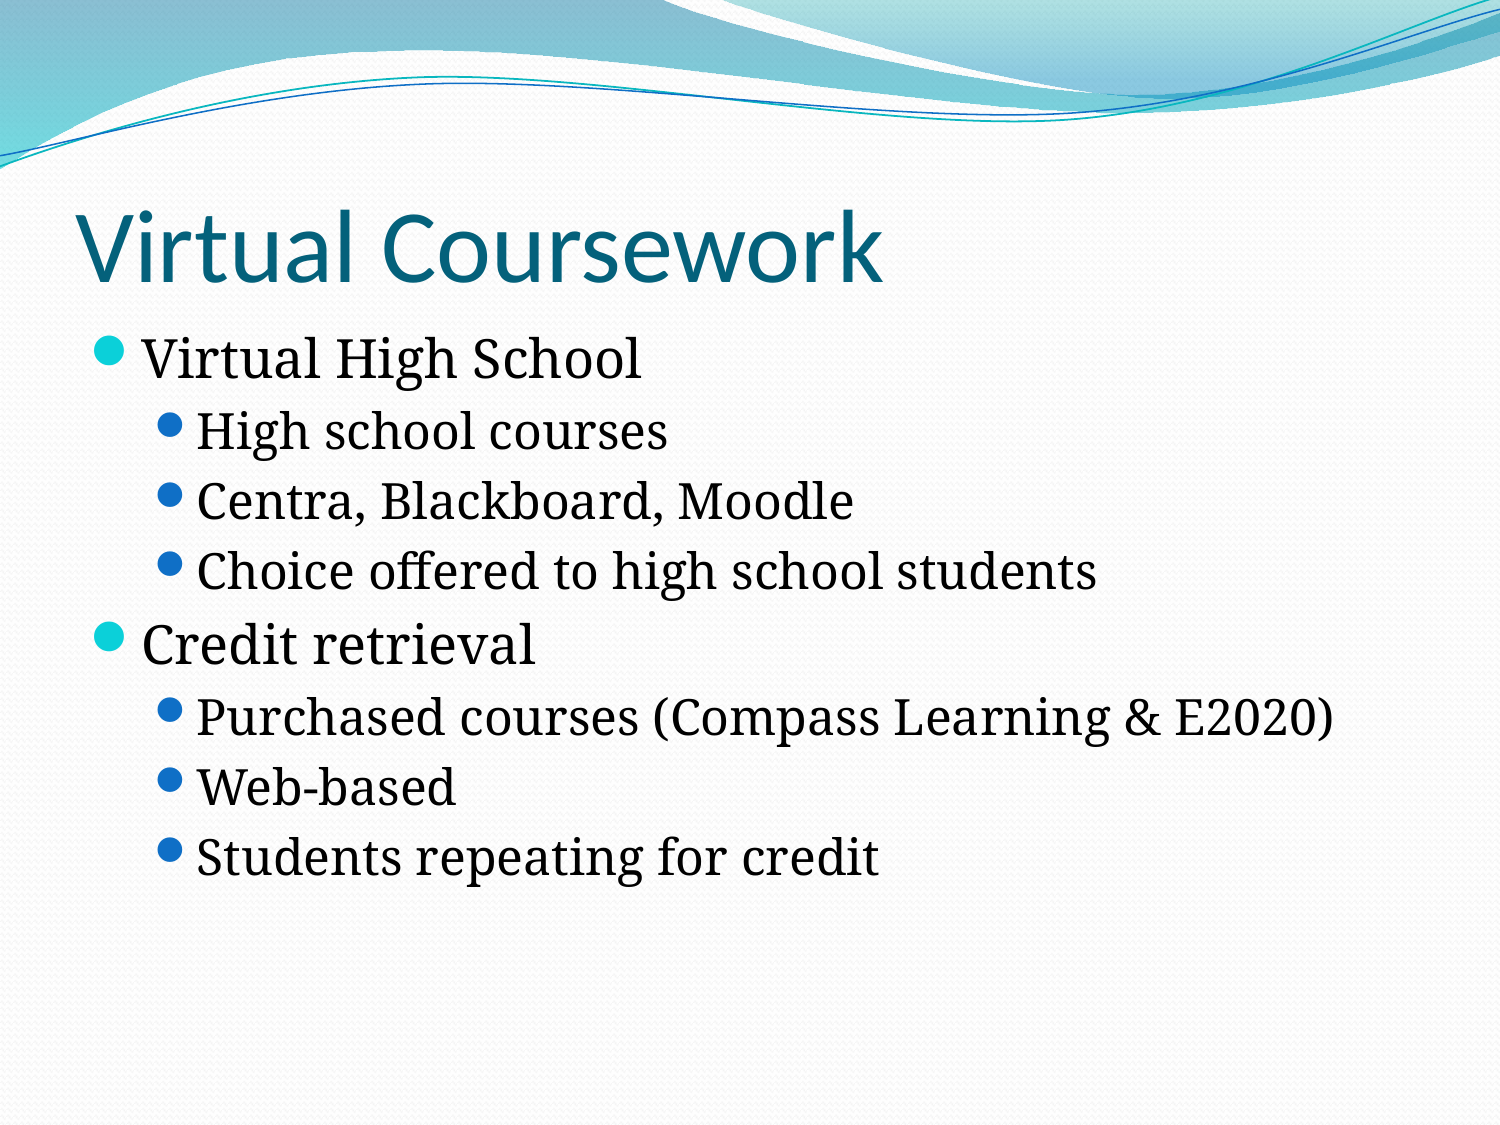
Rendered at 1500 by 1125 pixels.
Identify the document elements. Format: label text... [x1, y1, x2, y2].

title Virtual Coursework [75, 115, 1425, 303]
list Virtual High School High school courses Centra, Blackboard, Moodle Choice offered to high school students Credit retrieval Purchased courses (Compass Learning & E2020) Web-based Students repeating for credit [75, 317, 1425, 1038]
